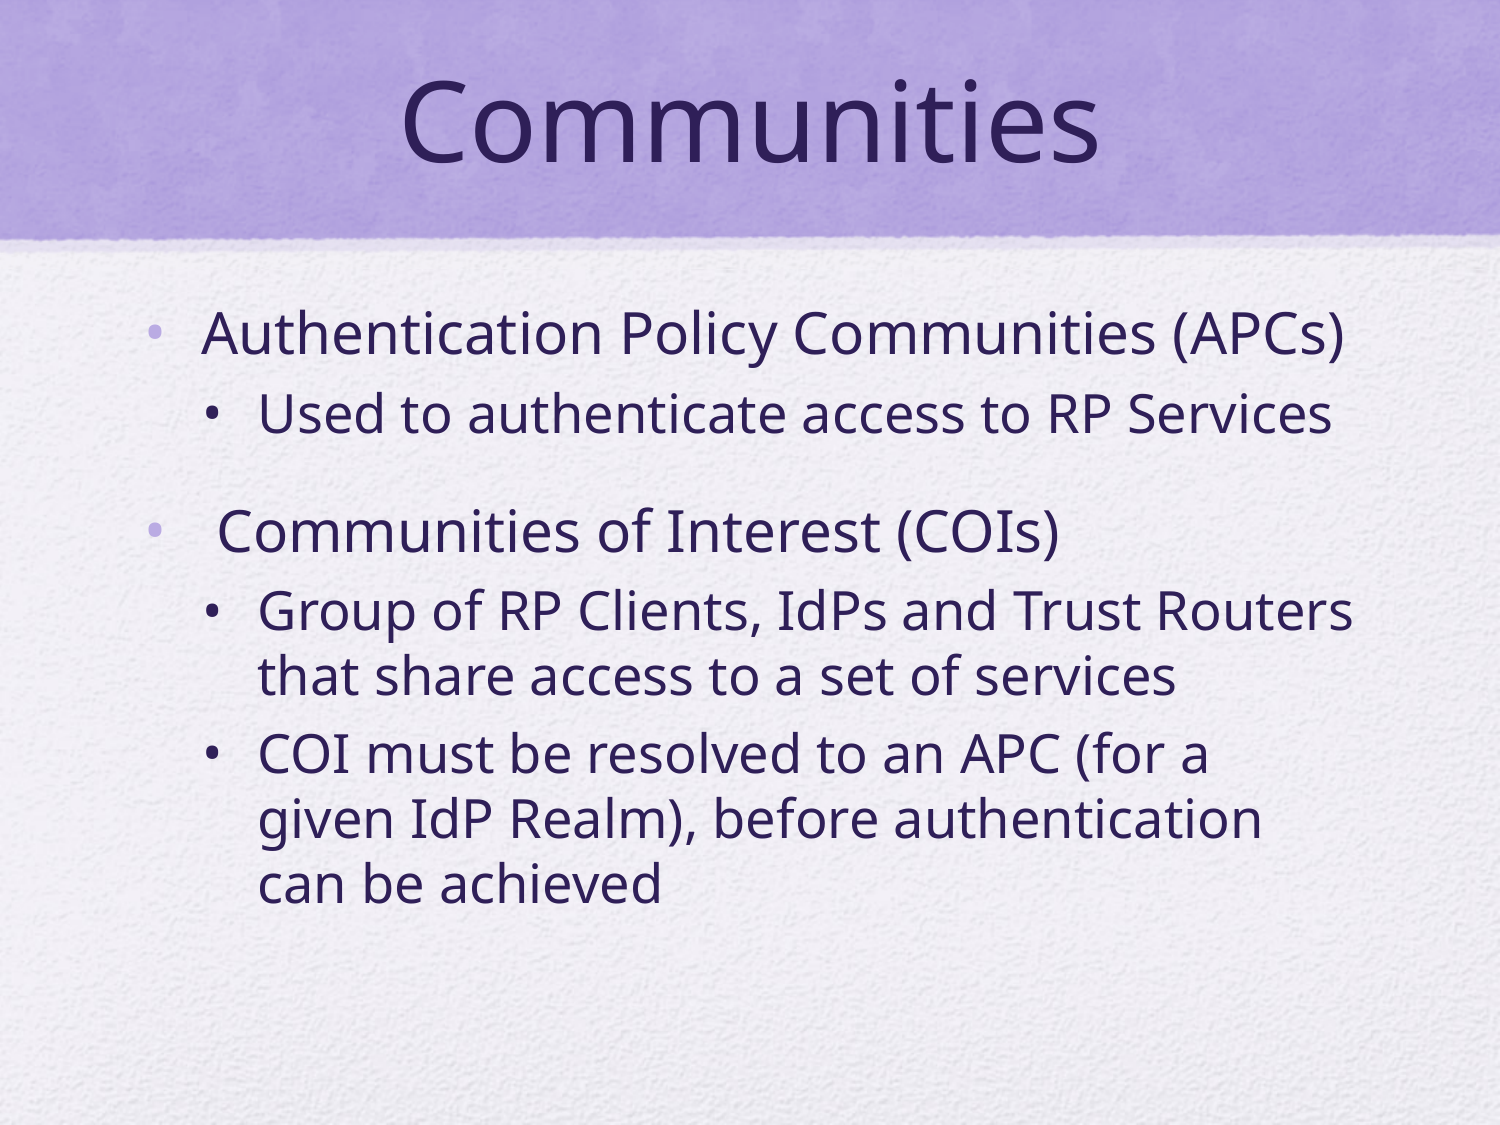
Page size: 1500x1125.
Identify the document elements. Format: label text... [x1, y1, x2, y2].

list Authentication Policy Communities (APCs) Used to authenticate access to RP Services Communities of Interest (COIs) Group of RP Clients, IdPs and Trust Routers that share access to a set of services COI must be resolved to an APC (for a given IdP Realm), before authentication can be achieved [129, 288, 1372, 993]
title Communities [129, 6, 1372, 239]
picture [0, 225, 1500, 1125]
